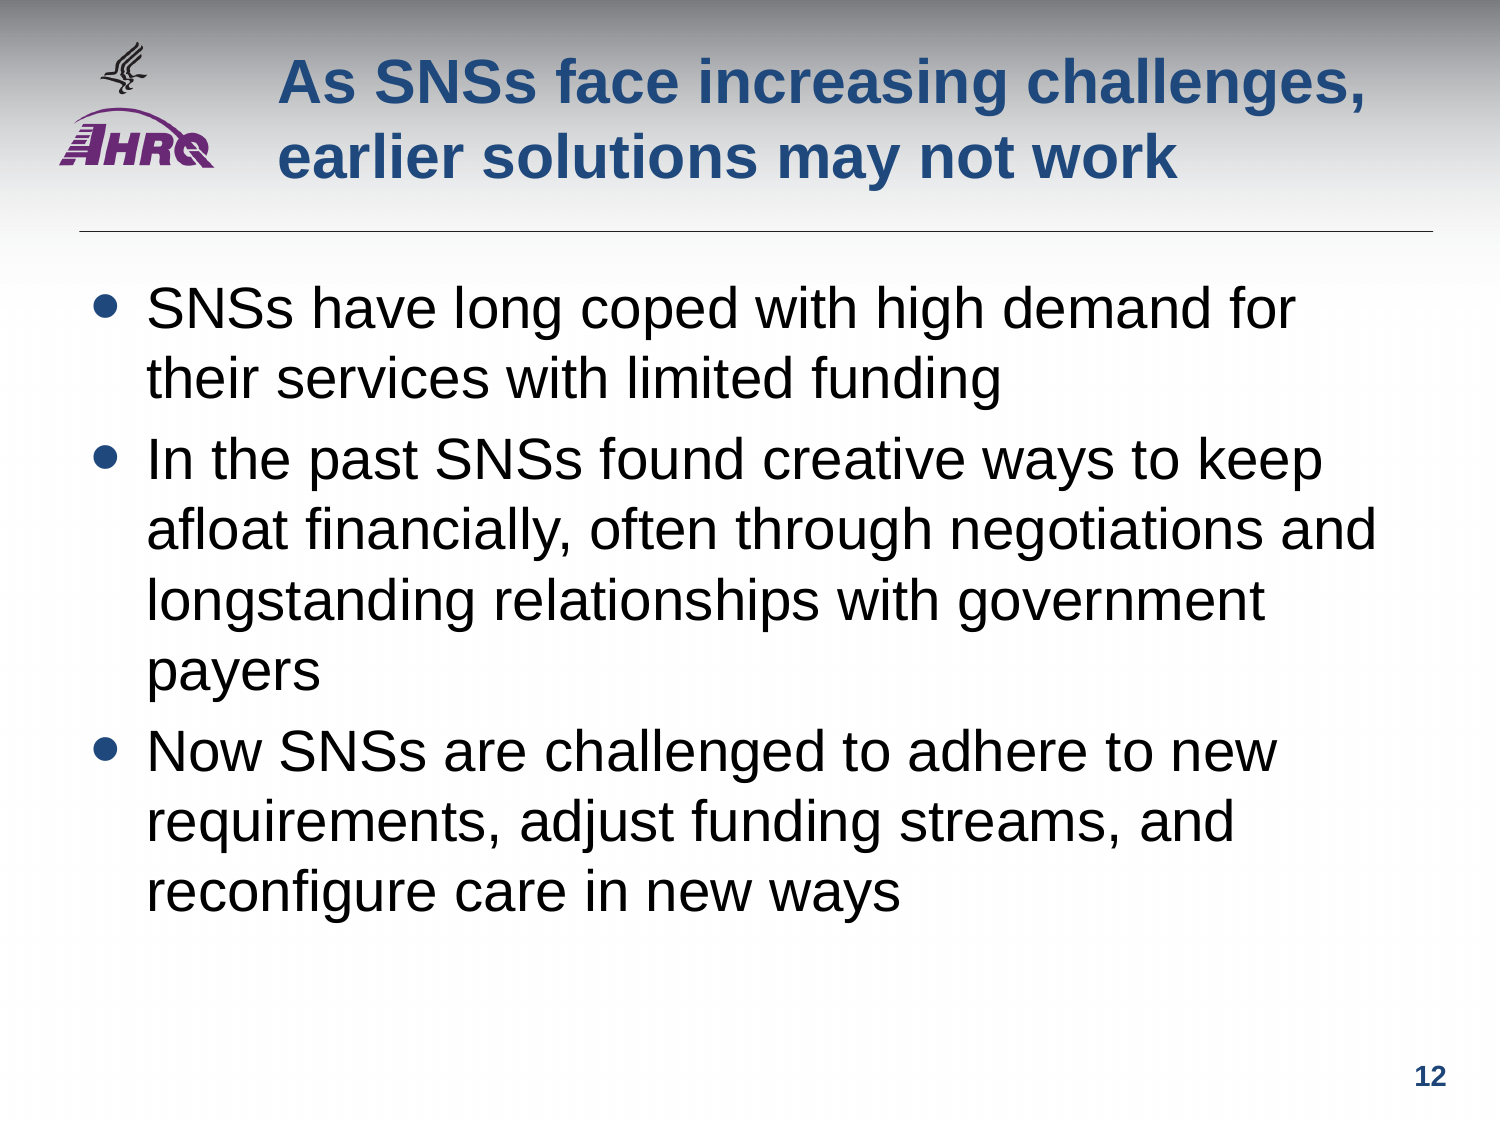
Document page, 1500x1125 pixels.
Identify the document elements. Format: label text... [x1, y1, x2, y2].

picture [0, 0, 1500, 1125]
text_box 12 [1321, 1032, 1447, 1093]
list SNSs have long coped with high demand for their services with limited funding In the past SNSs found creative ways to keep afloat financially, often through negotiations and longstanding relationships with government payers Now SNSs are challenged to adhere to new requirements, adjust funding streams, and reconfigure care in new ways [75, 262, 1425, 1005]
title As SNSs face increasing challenges, earlier solutions may not work [262, 45, 1425, 188]
